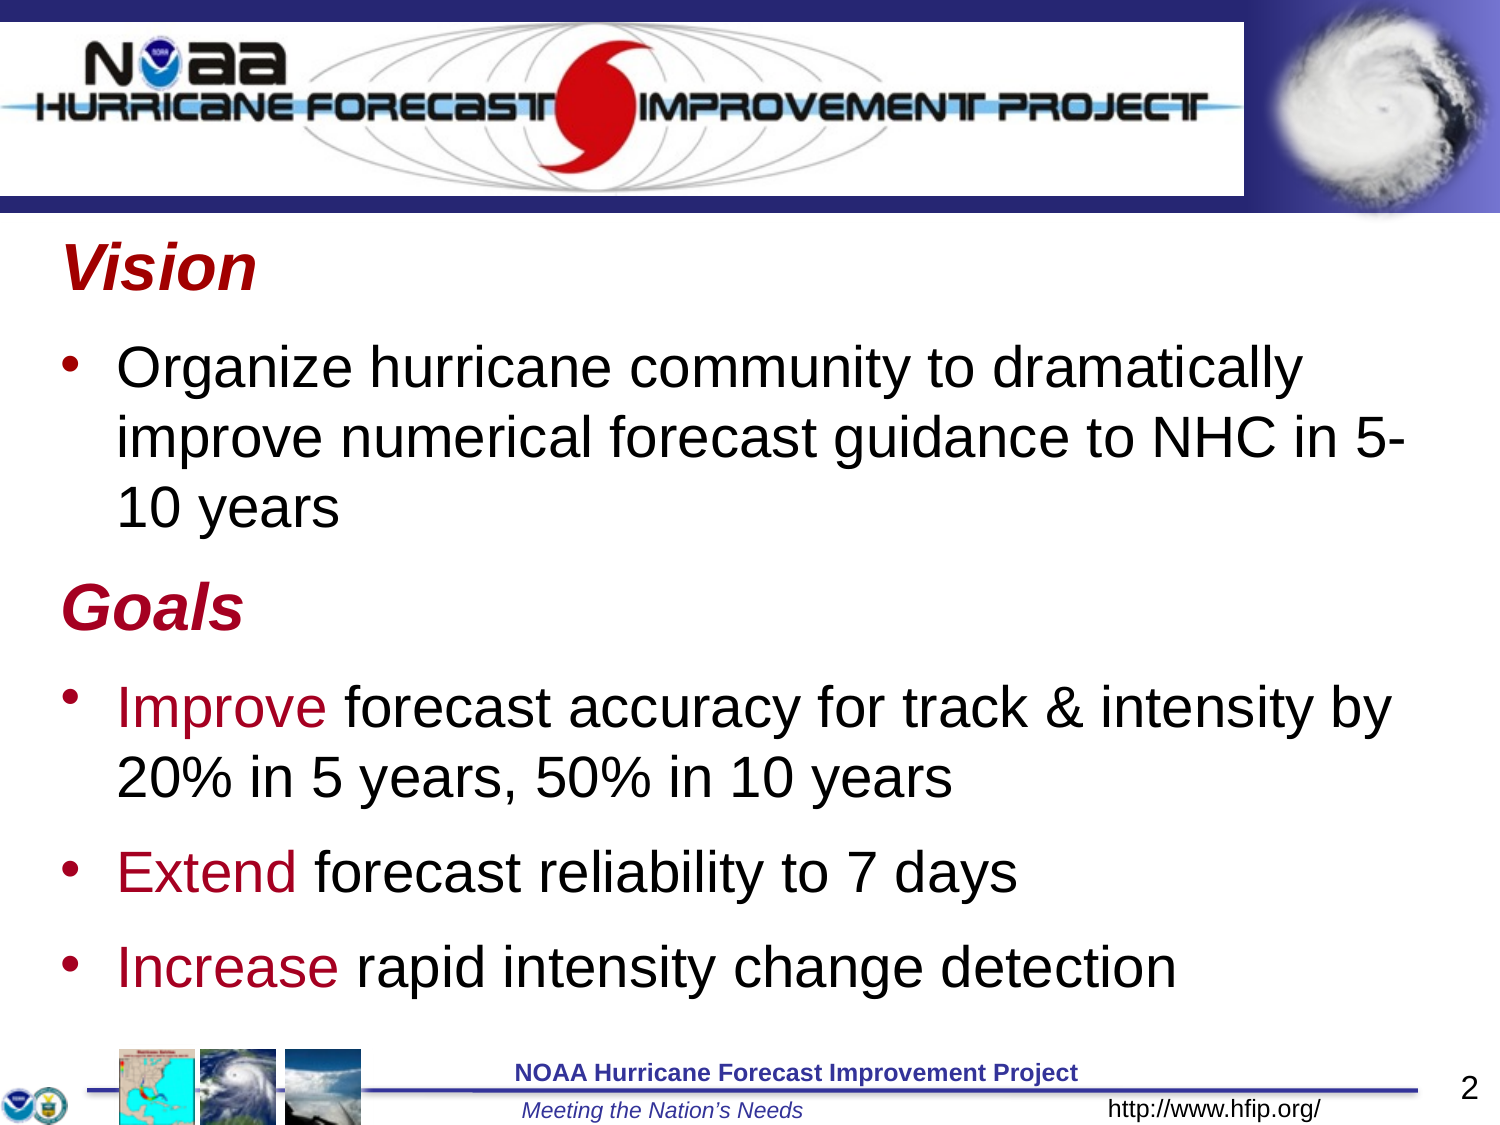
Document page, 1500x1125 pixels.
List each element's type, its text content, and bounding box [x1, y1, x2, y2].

picture [285, 1049, 361, 1125]
picture [200, 1049, 276, 1125]
picture [119, 1049, 195, 1125]
picture [1282, 16, 1473, 201]
list Vision Organize hurricane community to dramatically improve numerical forecast guidance to NHC in 5-10 years Goals Improve forecast accuracy for track & intensity by 20% in 5 years, 50% in 10 years Extend forecast reliability to 7 days Increase rapid intensity change detection [45, 216, 1484, 1048]
picture [0, 22, 1244, 196]
picture [0, 1087, 68, 1125]
text_box http://www.hfip.org/ [1093, 1085, 1337, 1125]
